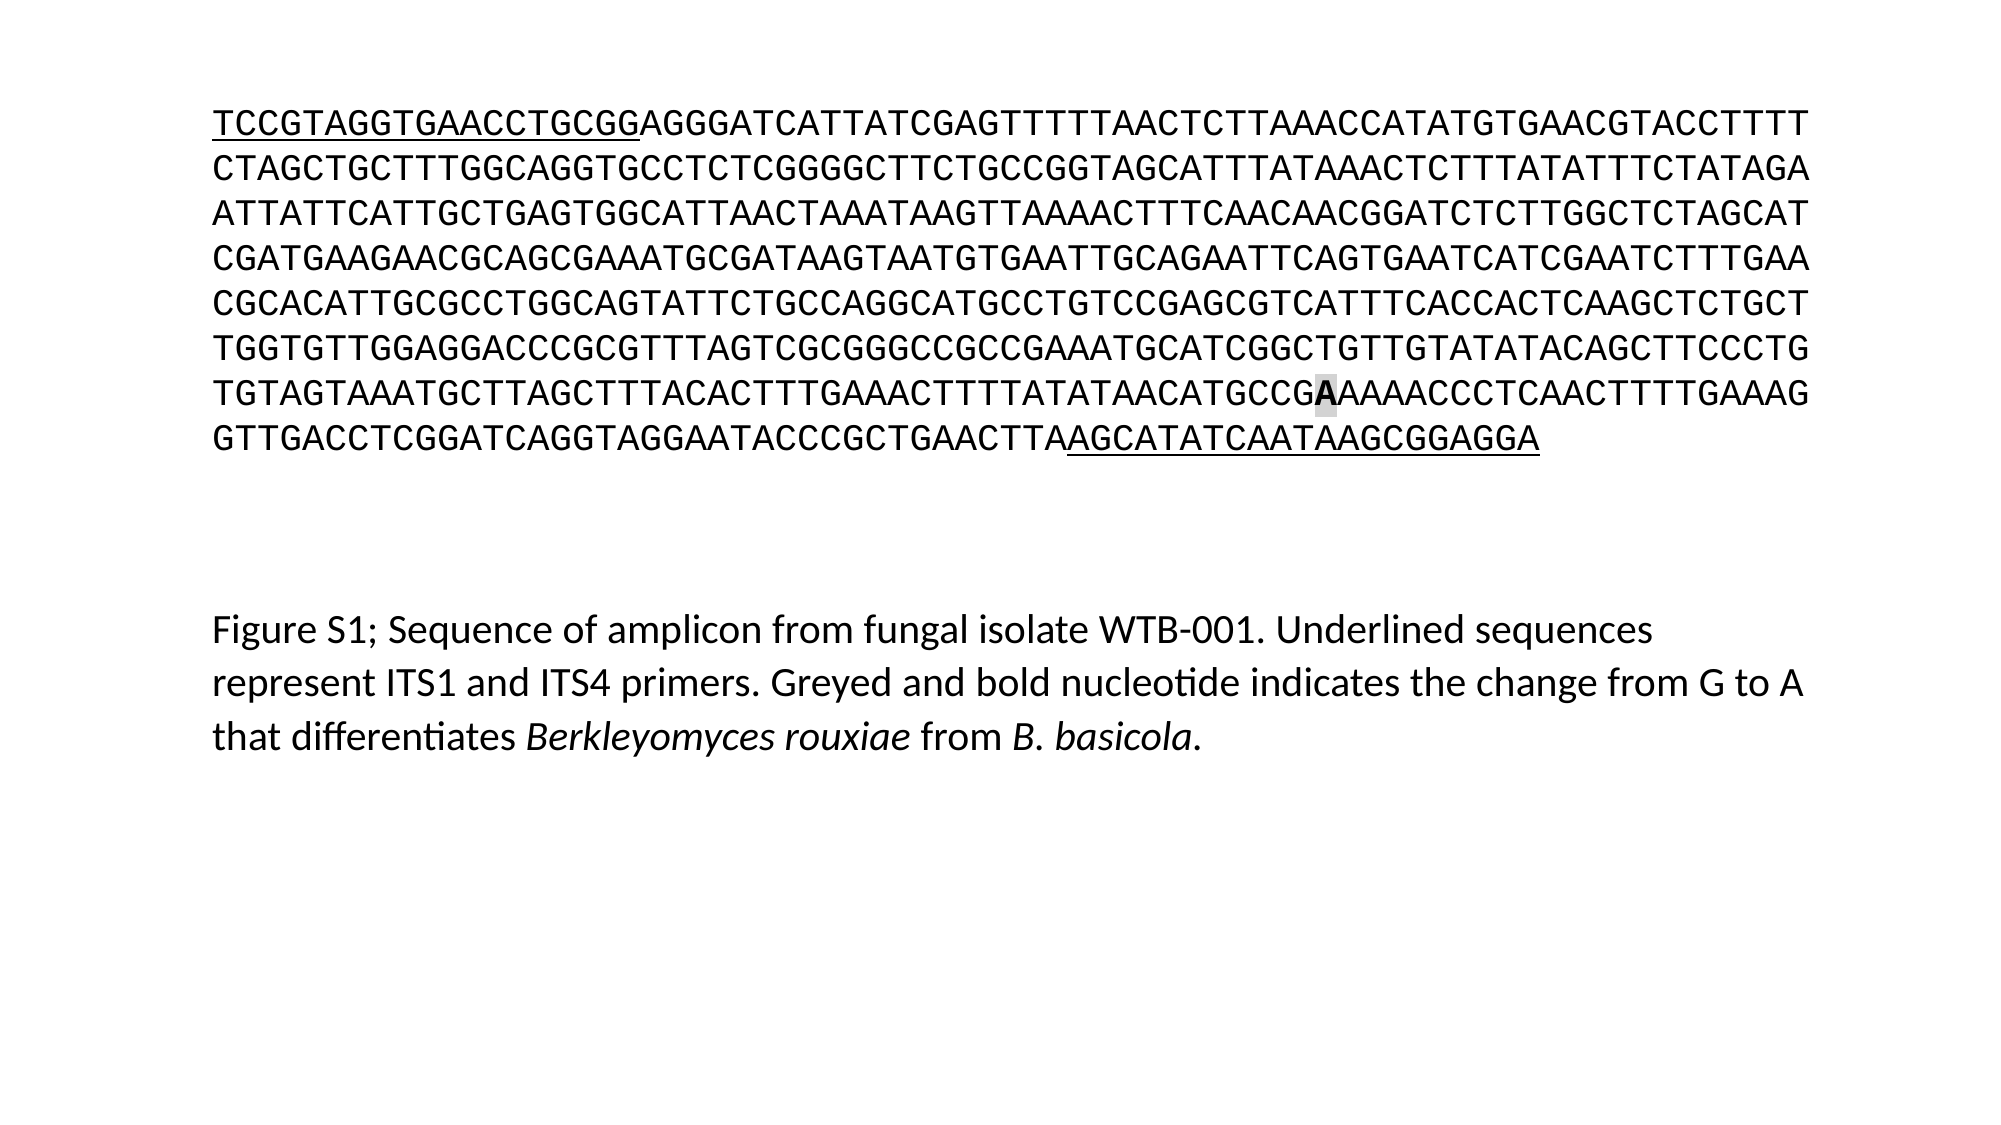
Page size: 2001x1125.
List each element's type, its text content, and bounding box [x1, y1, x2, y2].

text_box TCCGTAGGTGAACCTGCGGAGGGATCATTATCGAGTTTTTAACTCTTAAACCATATGTGAACGTACCTTTTCTAGCTGCTTTGGCAGGTGCCTCTCGGGGCTTCTGCCGGTAGCATTTATAAACTCTTTATATTTCTATAGAATTATTCATTGCTGAGTGGCATTAACTAAATAAGTTAAAACTTTCAACAACGGATCTCTTGGCTCTAGCATCGATGAAGAACGCAGCGAAATGCGATAAGTAATGTGAATTGCAGAATTCAGTGAATCATCGAATCTTTGAACGCACATTGCGCCTGGCAGTATTCTGCCAGGCATGCCTGTCCGAGCGTCATTTCACCACTCAAGCTCTGCTTGGTGTTGGAGGACCCGCGTTTAGTCGCGGGCCGCCGAAATGCATCGGCTGTTGTATATACAGCTTCCCTGTGTAGTAAATGCTTAGCTTTACACTTTGAAACTTTTATATAACATGCCGAAAAACCCTCAACTTTTGAAAGGTTGACCTCGGATCAGGTAGGAATACCCGCTGAACTTAAGCATATCAATAAGCGGAGGA Figure S1; Sequence of amplicon from fungal isolate WTB-001. Underlined sequences represent ITS1 and ITS4 primers. Greyed and bold nucleotide indicates the change from G to A that differentiates Berkleyomyces rouxiae from B. basicola. [197, 90, 1831, 767]
